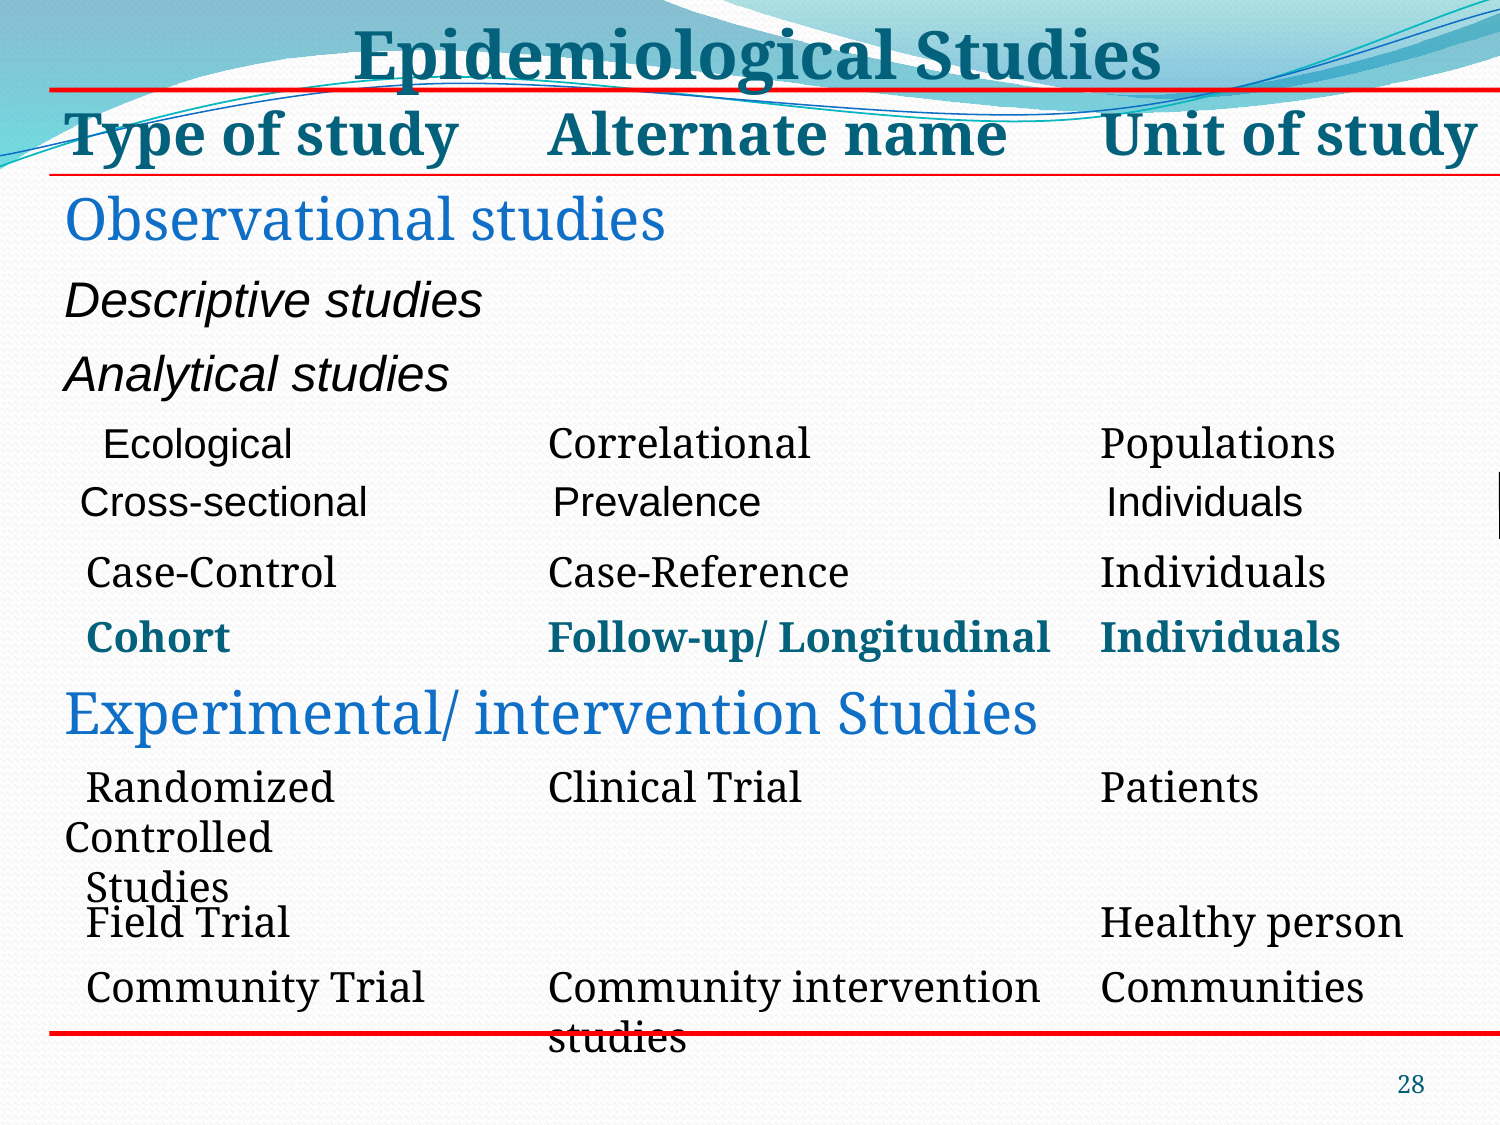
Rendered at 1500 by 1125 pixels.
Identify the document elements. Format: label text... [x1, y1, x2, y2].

slide_number 28 [1074, 1045, 1425, 1104]
text_box Epidemiological Studies [74, 0, 1425, 89]
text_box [49, 89, 1500, 1034]
